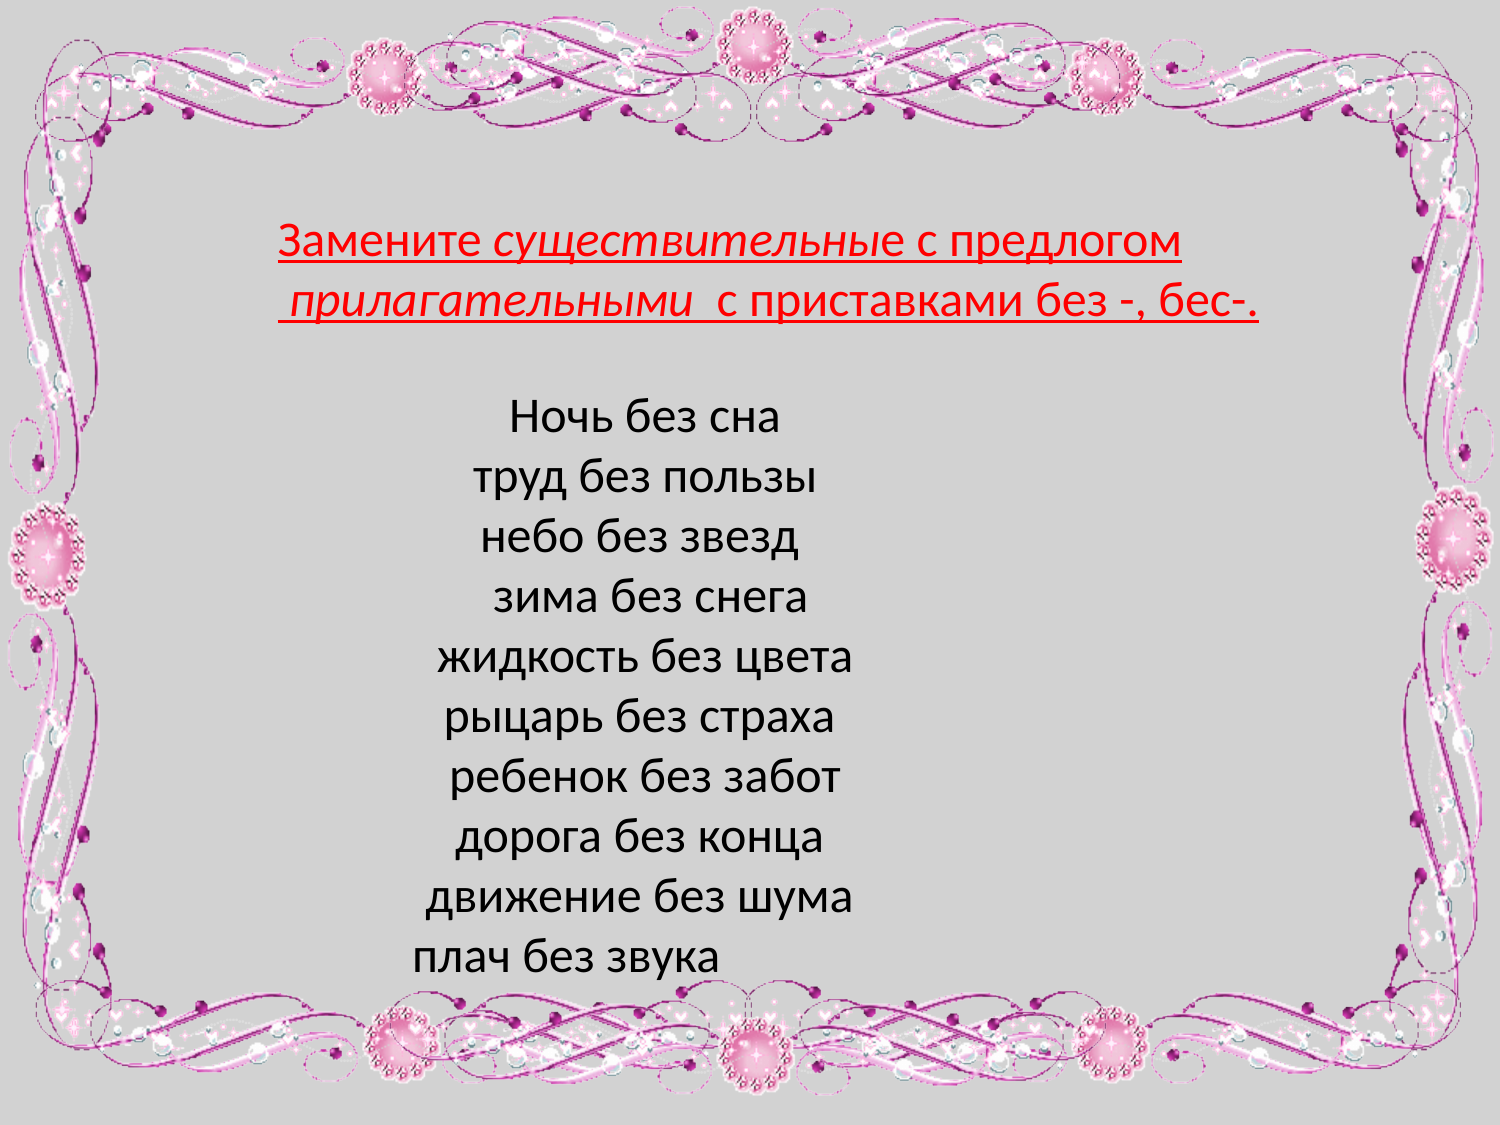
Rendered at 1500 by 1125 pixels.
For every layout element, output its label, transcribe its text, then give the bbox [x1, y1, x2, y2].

text_box Ночь без сна труд без пользы небо без звезд зима без снега жидкость без цвета рыцарь без страха ребенок без забот дорога без конца движение без шума плач без звука [269, 374, 1021, 962]
text_box Замените существительные с предлогом прилагательными с приставками без -, бес-. [262, 199, 1275, 394]
picture [0, 0, 1500, 1103]
